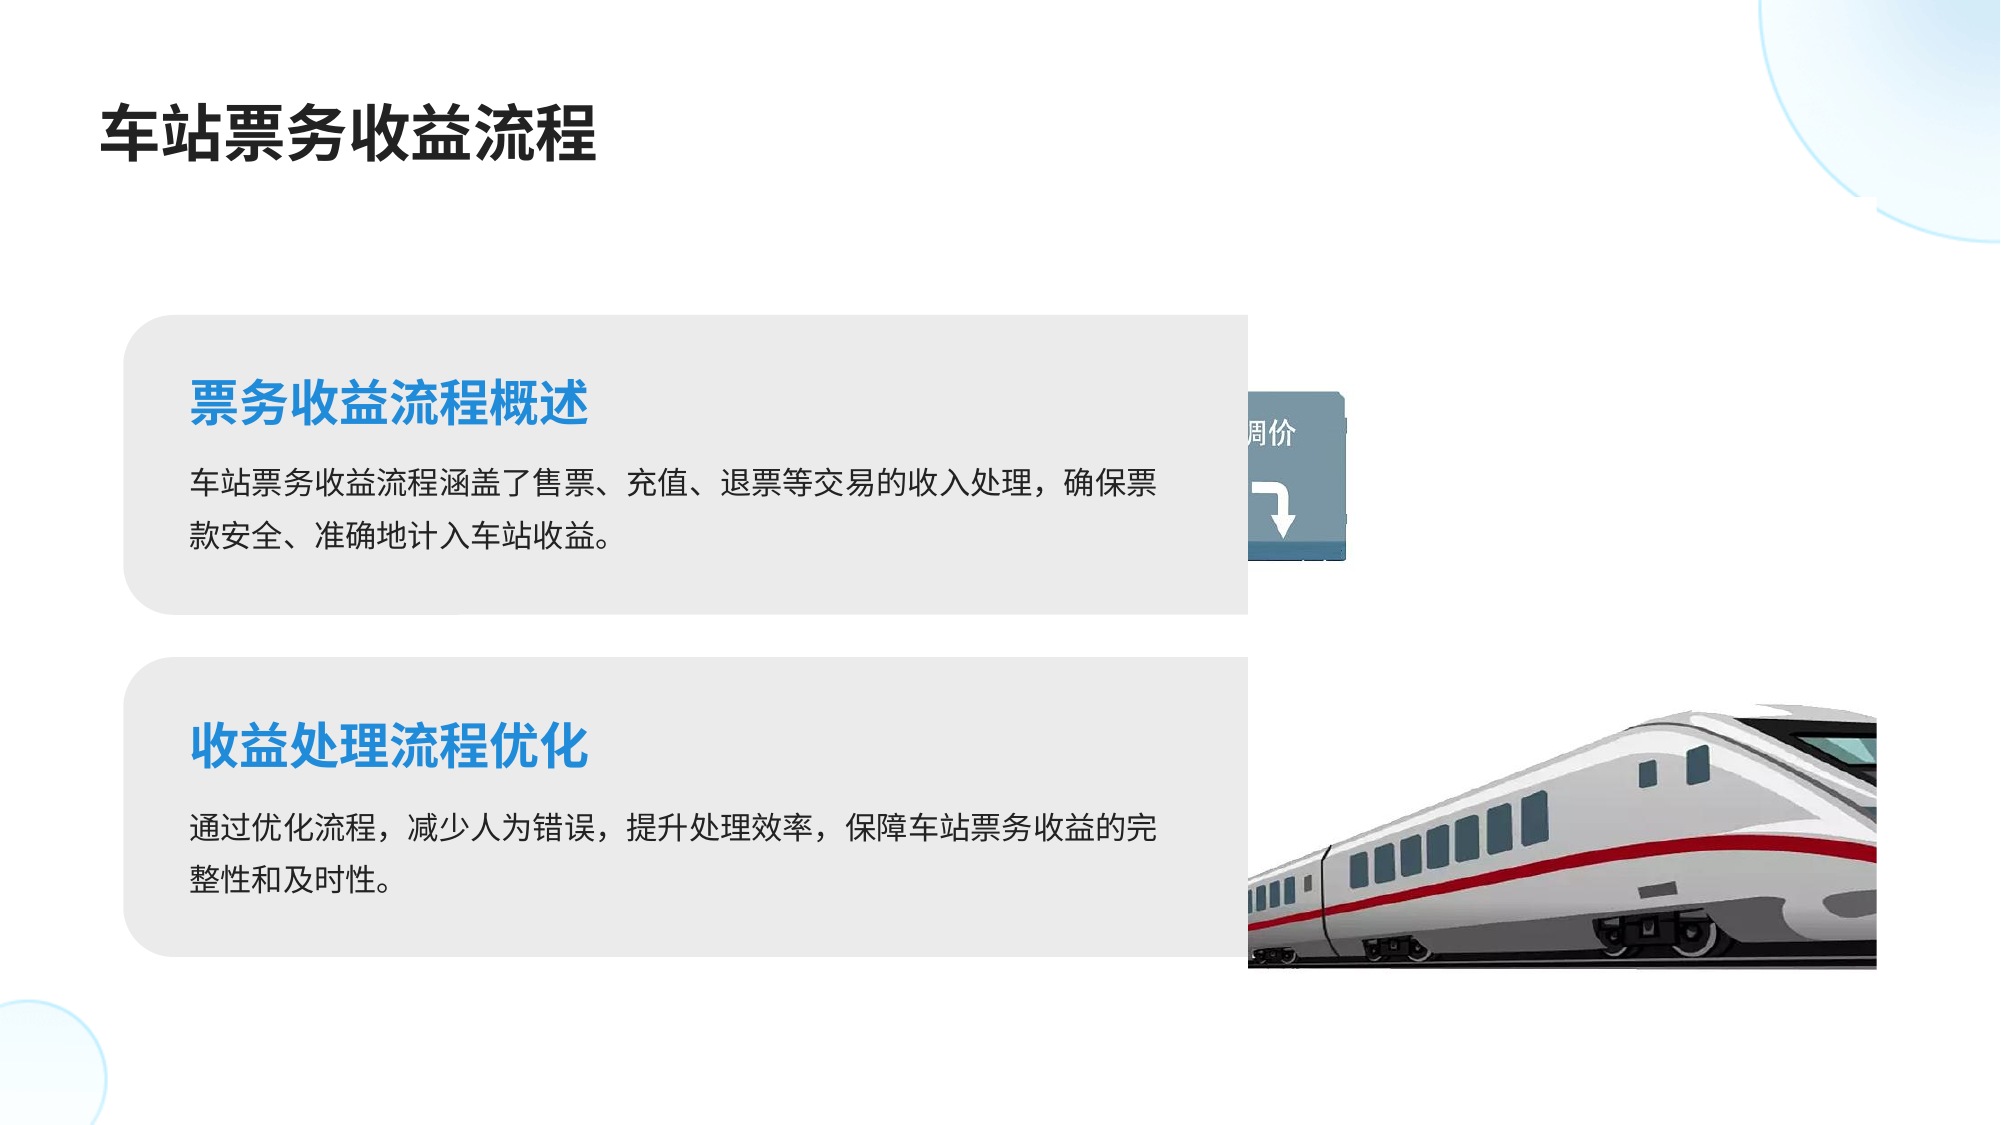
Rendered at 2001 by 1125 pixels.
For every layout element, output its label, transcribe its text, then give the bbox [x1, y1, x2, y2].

text_box [123, 314, 1242, 615]
text_box 收益处理流程优化 [169, 686, 1193, 773]
picture [0, 0, 2001, 1125]
text_box 票务收益流程概述 [169, 342, 1193, 428]
text_box 车站票务收益流程 [78, 43, 1922, 189]
text_box 车站票务收益流程涵盖了售票、充值、退票等交易的收入处理，确保票款安全、准确地计入车站收益。 [169, 428, 1193, 584]
text_box 通过优化流程，减少人为错误，提升处理效率，保障车站票务收益的完整性和及时性。 [169, 773, 1193, 927]
text_box [123, 657, 1242, 957]
